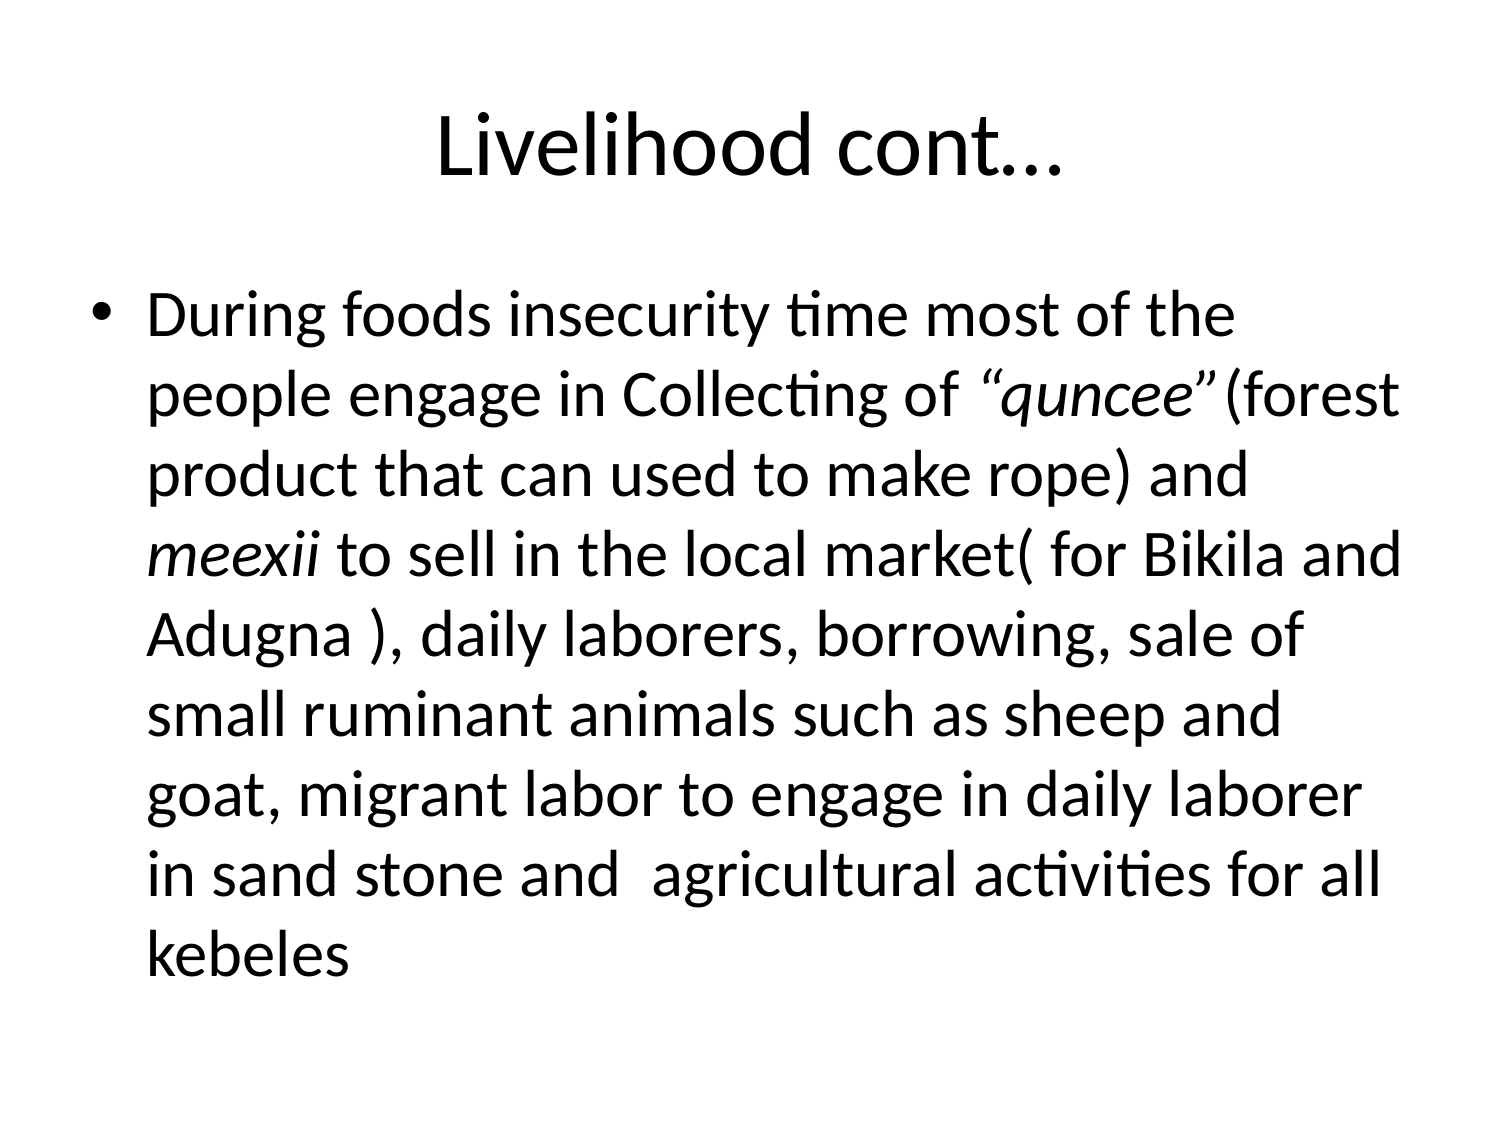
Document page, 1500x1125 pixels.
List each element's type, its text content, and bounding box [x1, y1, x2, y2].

list During foods insecurity time most of the people engage in Collecting of “quncee”(forest product that can used to make rope) and meexii to sell in the local market( for Bikila and Adugna ), daily laborers, borrowing, sale of small ruminant animals such as sheep and goat, migrant labor to engage in daily laborer in sand stone and agricultural activities for all kebeles [75, 262, 1425, 1005]
title Livelihood cont… [75, 45, 1425, 233]
